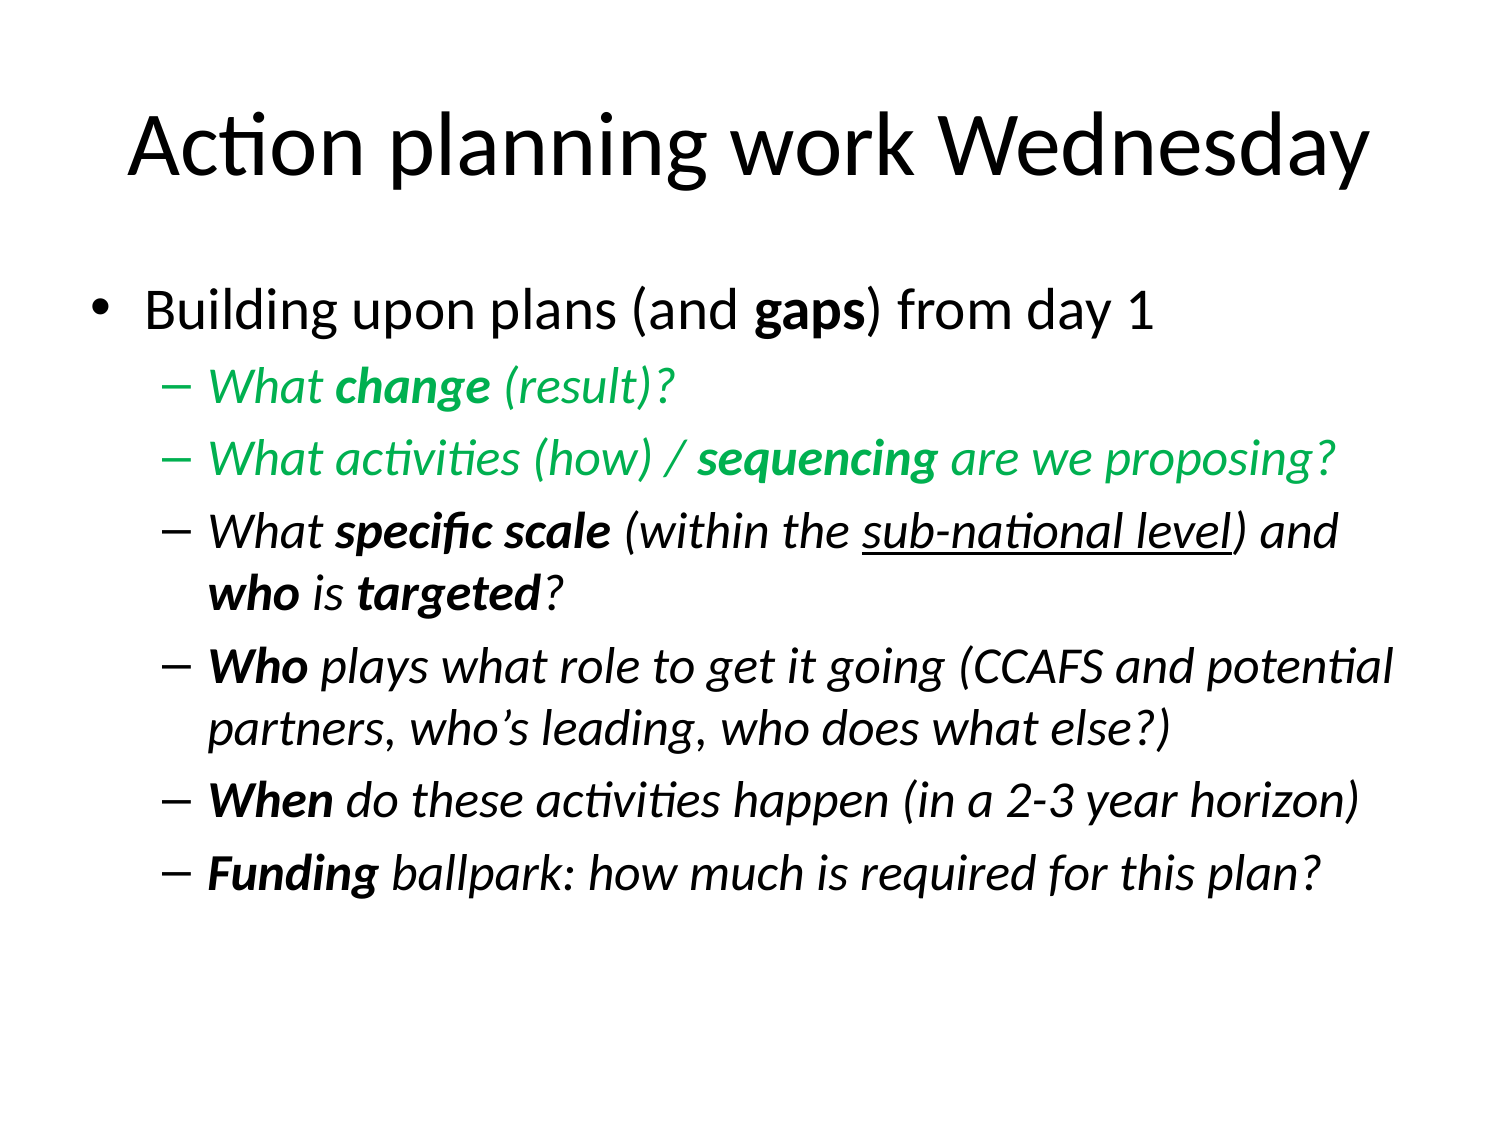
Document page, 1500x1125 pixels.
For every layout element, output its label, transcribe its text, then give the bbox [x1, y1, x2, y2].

list Building upon plans (and gaps) from day 1 What change (result)? What activities (how) / sequencing are we proposing? What specific scale (within the sub-national level) and who is targeted? Who plays what role to get it going (CCAFS and potential partners, who’s leading, who does what else?) When do these activities happen (in a 2-3 year horizon) Funding ballpark: how much is required for this plan? [75, 262, 1425, 1005]
title Action planning work Wednesday [75, 45, 1425, 233]
